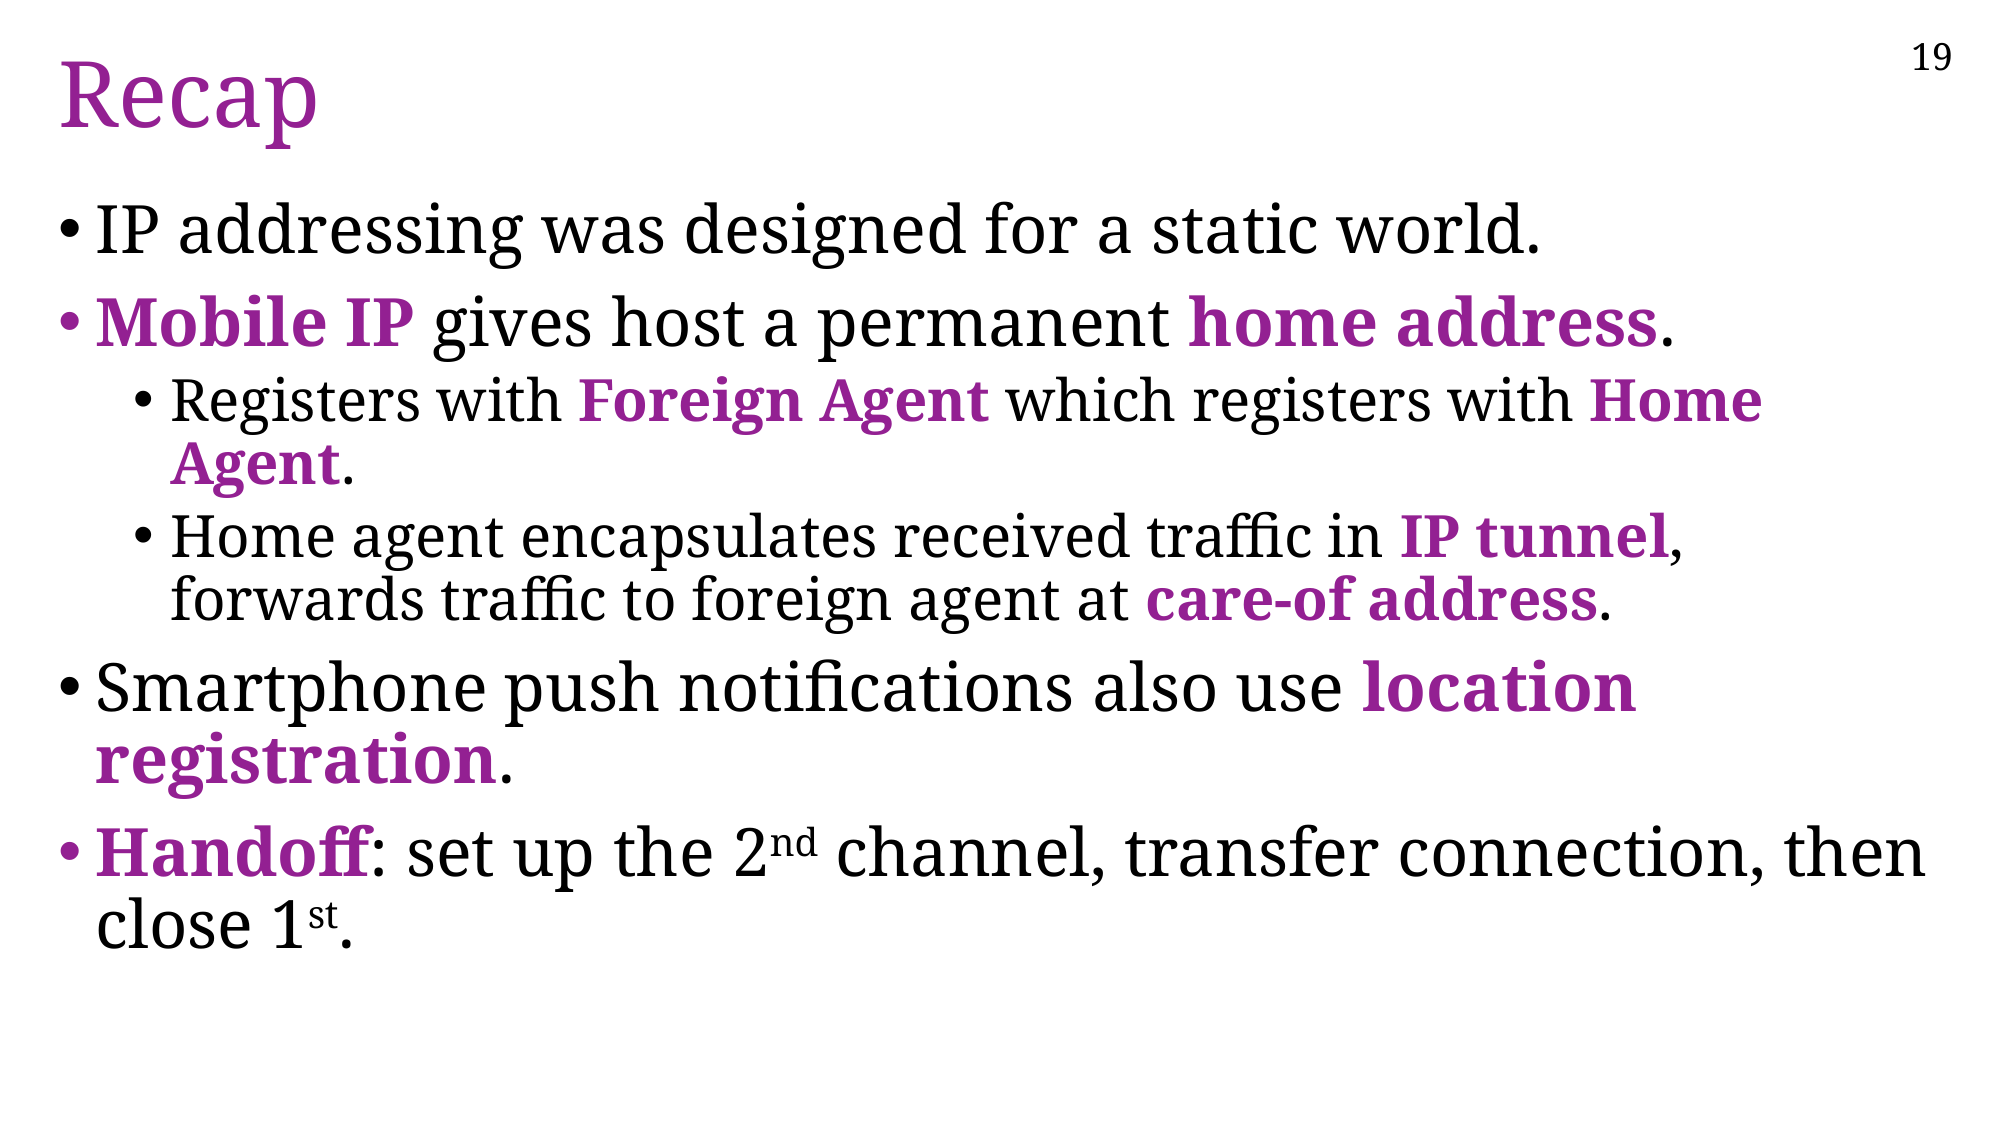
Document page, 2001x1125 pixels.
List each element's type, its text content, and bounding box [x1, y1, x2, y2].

list IP addressing was designed for a static world. Mobile IP gives host a permanent home address. Registers with Foreign Agent which registers with Home Agent. Home agent encapsulates received traffic in IP tunnel, forwards traffic to foreign agent at care-of address. Smartphone push notifications also use location registration. Handoff: set up the 2nd channel, transfer connection, then close 1st. [43, 188, 1953, 1106]
title Recap [43, 25, 1953, 171]
